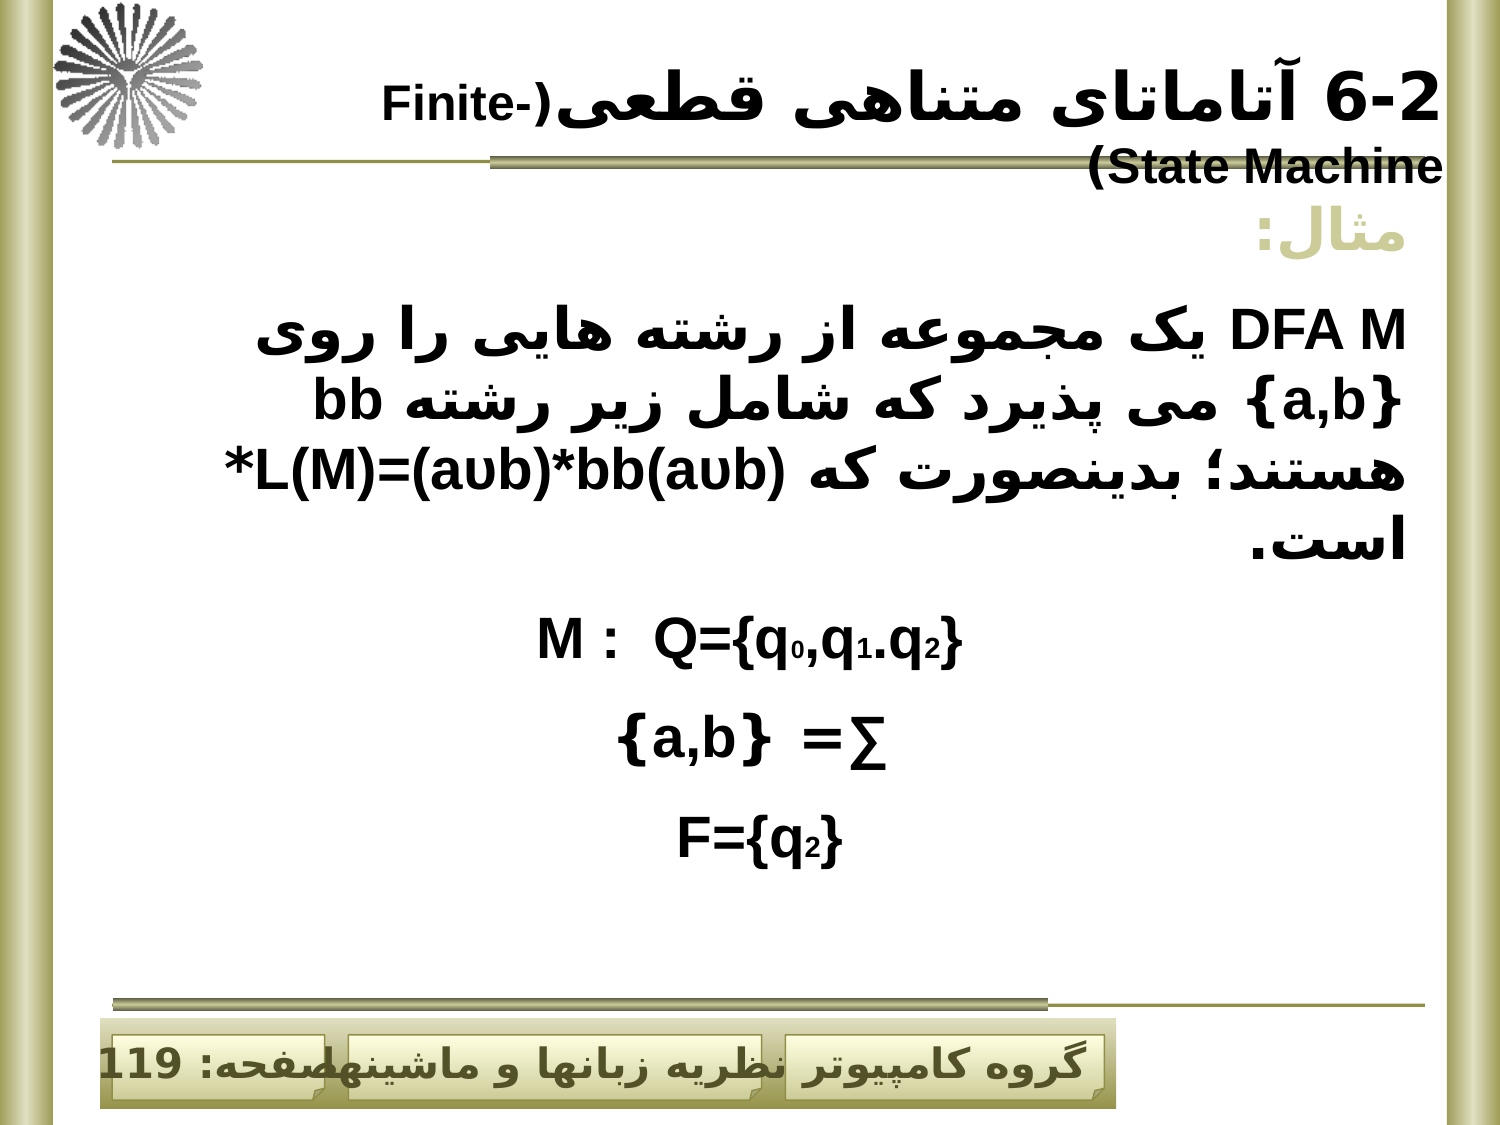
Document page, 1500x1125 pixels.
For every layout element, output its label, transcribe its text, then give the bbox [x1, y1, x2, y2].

text_box مثال: DFA M یک مجموعه از رشته هایی را روی {a,b} می پذیرد که شامل زیر رشته bb هستند؛ بدینصورت که L(M)=(aυb)*bb(aυb)* است. M : Q={q0,q1.q2} ∑= {a,b} F={q2} [76, 184, 1424, 877]
text_box 6-2 آتاماتای متناهی قطعی(Finite-State Machine) [250, 46, 1459, 202]
